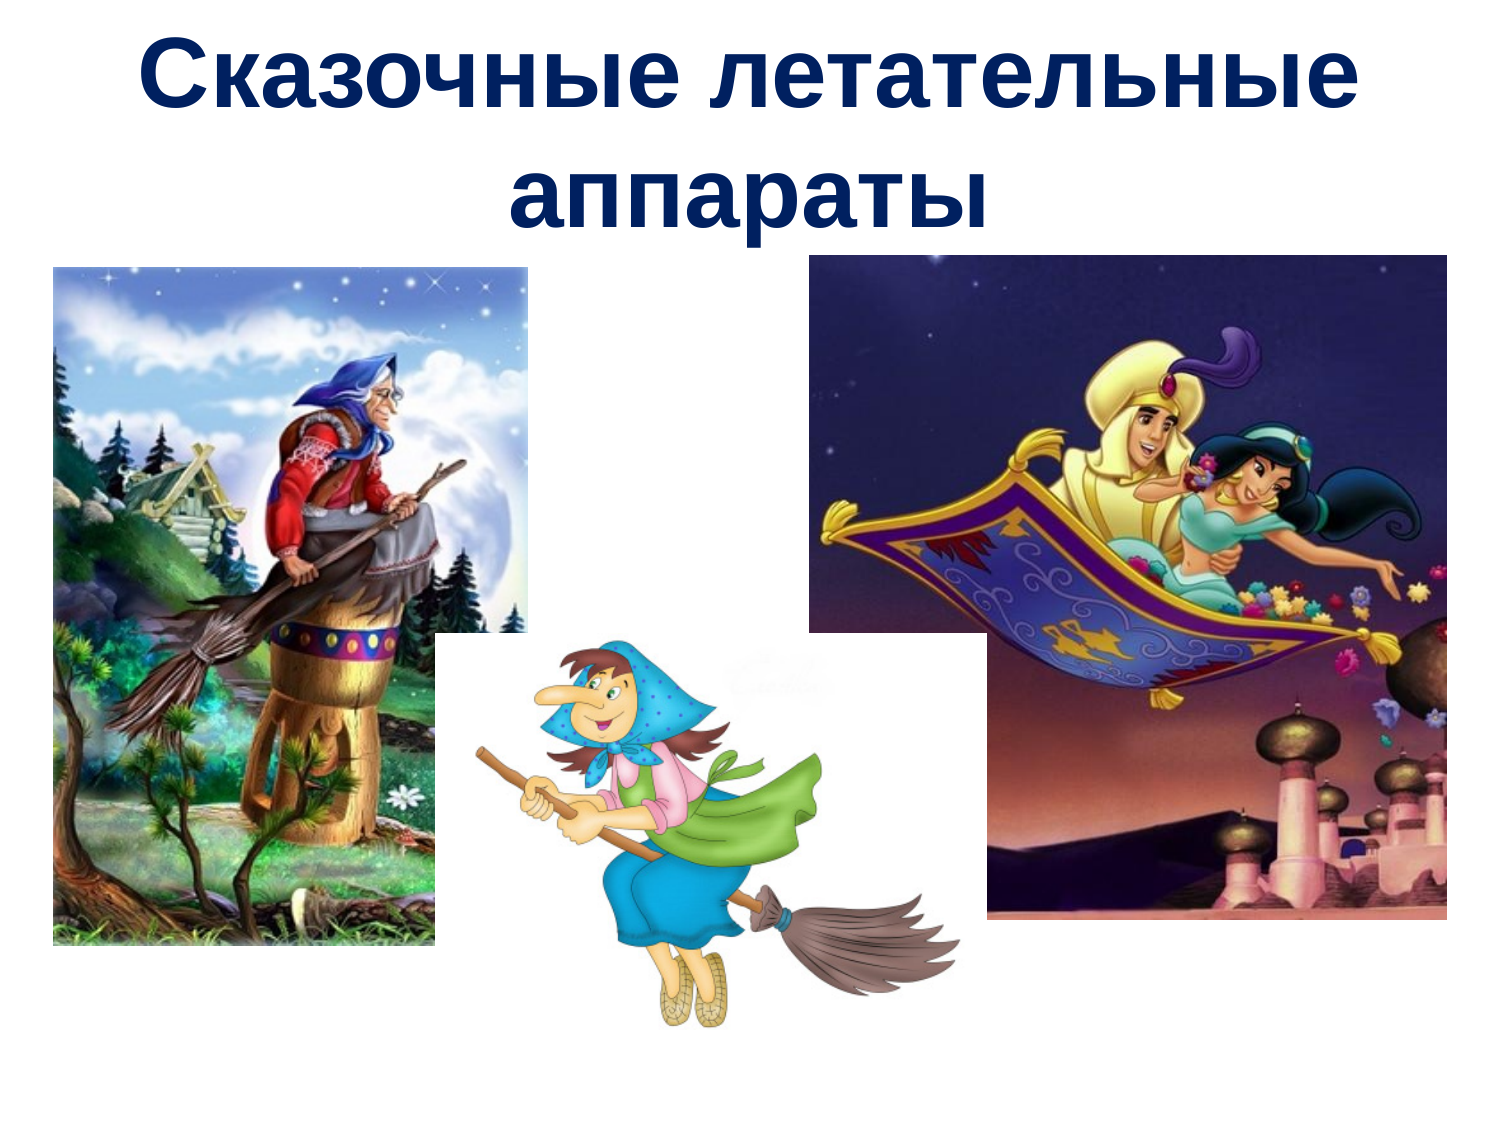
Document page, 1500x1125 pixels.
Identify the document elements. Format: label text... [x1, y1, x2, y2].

text_box Сказочные летательные аппараты [0, 0, 1500, 255]
picture [52, 255, 1448, 1091]
